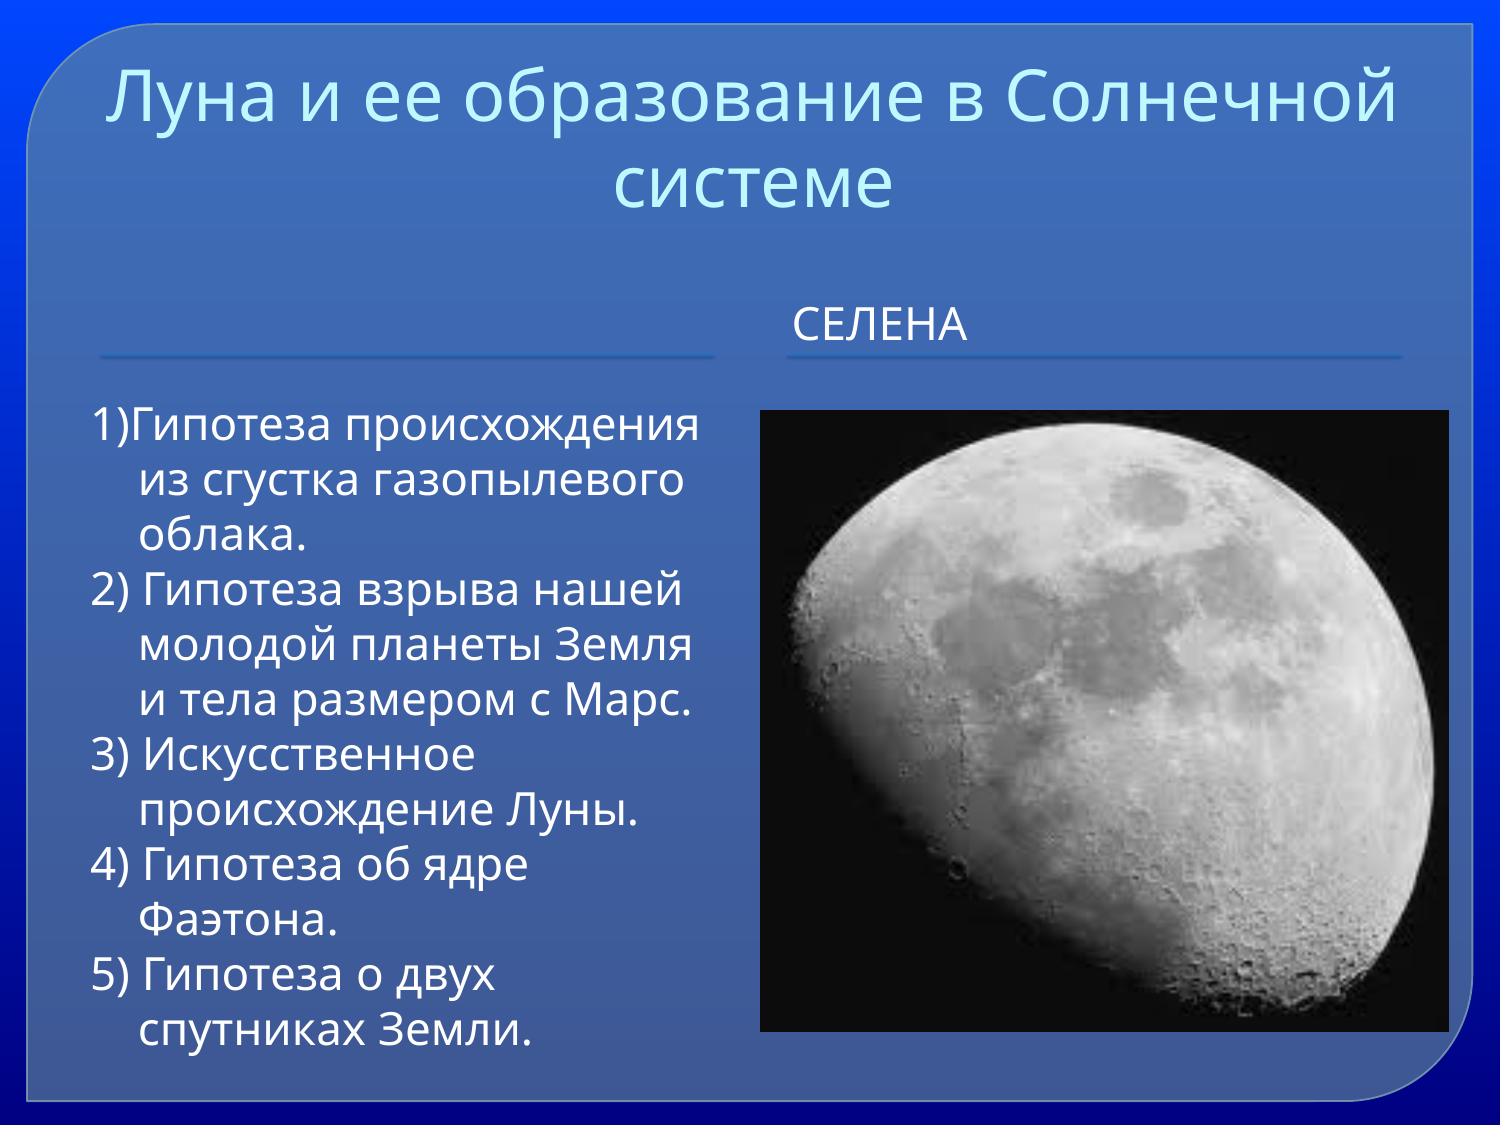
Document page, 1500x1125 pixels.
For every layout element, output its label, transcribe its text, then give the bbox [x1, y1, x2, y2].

title Луна и ее образование в Солнечной системе [75, 41, 1425, 229]
list Селена [761, 251, 1425, 357]
list 1)Гипотеза происхождения из сгустка газопылевого облака. 2) Гипотеза взрыва нашей молодой планеты Земля и тела размером с Марс. 3) Искусственное происхождение Луны. 4) Гипотеза об ядре Фаэтона. 5) Гипотеза о двух спутниках Земли. [75, 387, 738, 1035]
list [760, 409, 1449, 1032]
